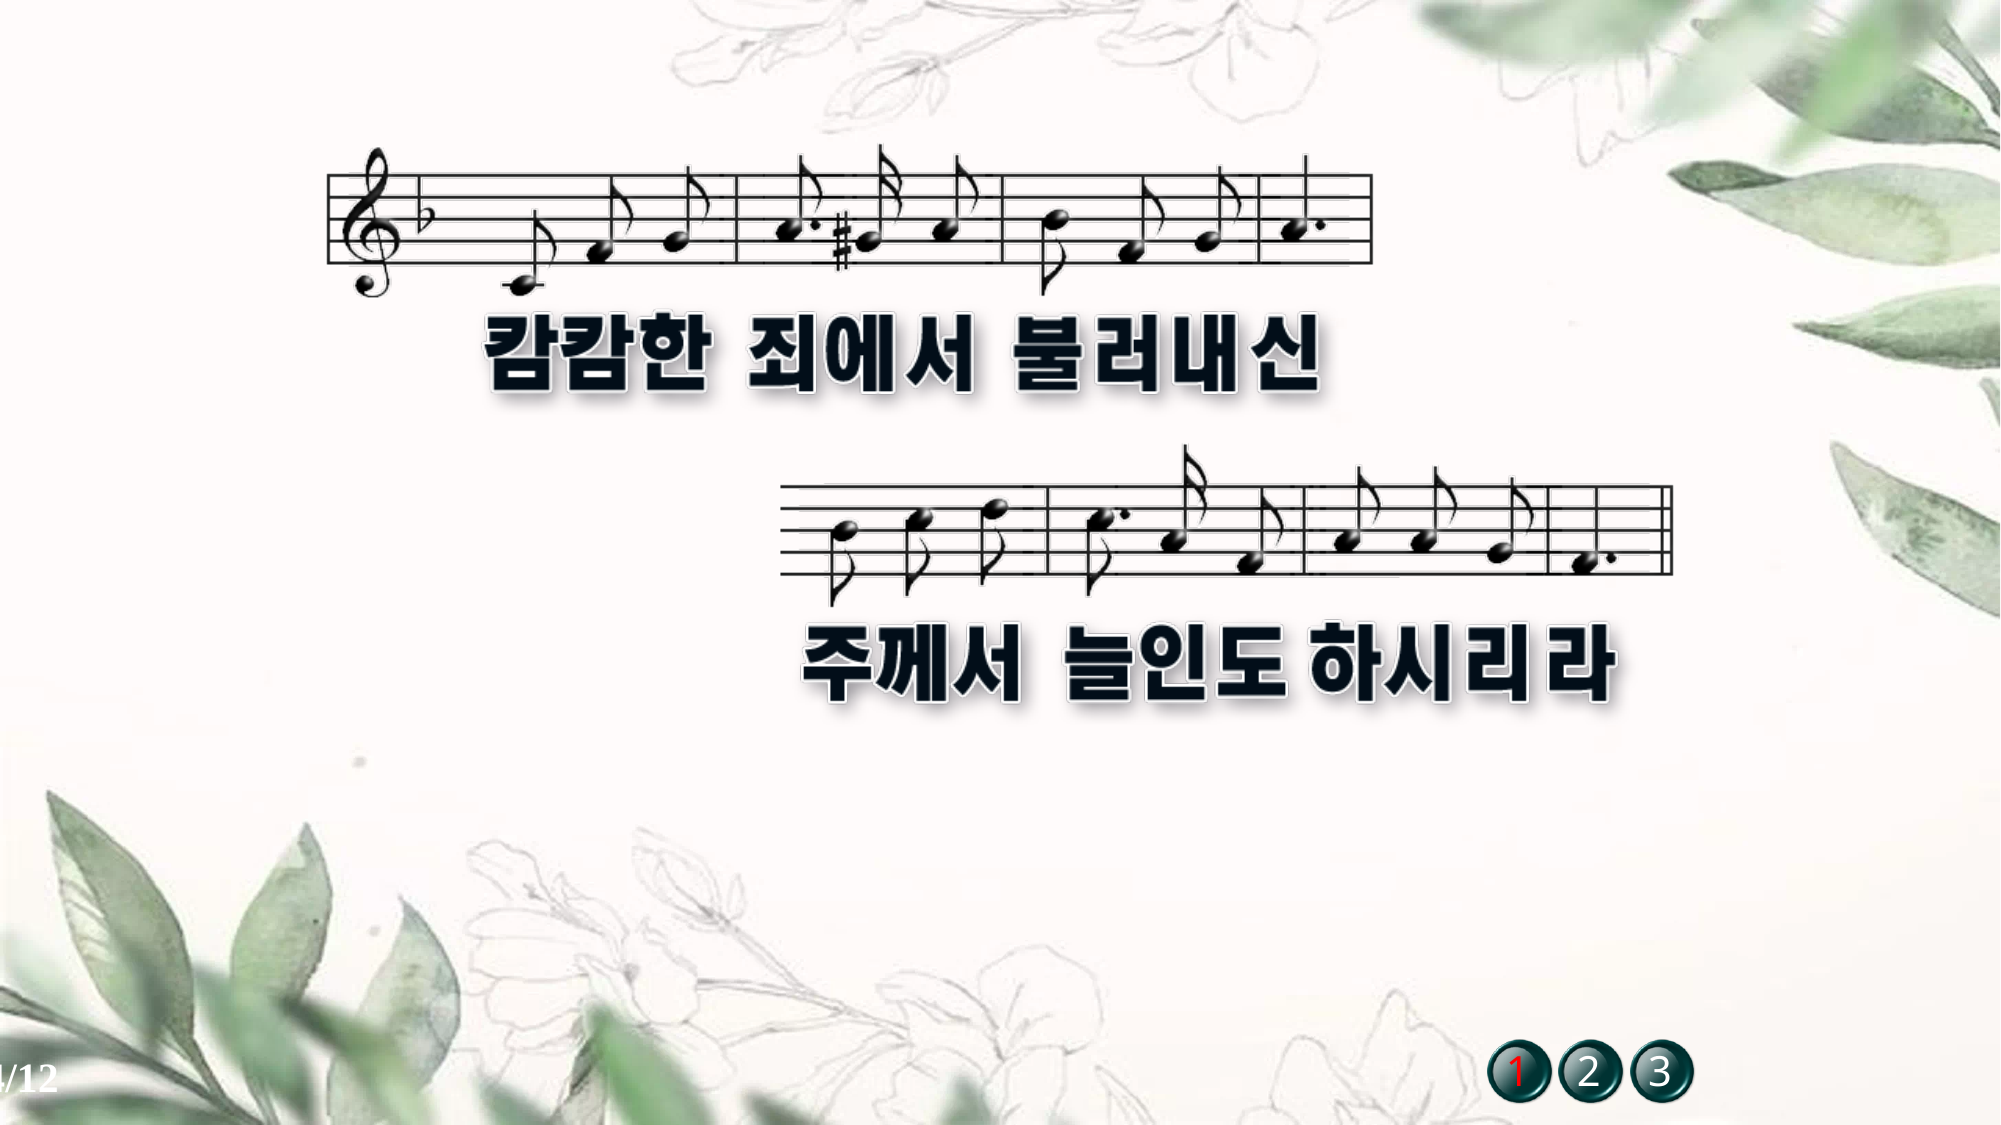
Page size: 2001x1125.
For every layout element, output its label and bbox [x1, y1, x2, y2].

text_box [1627, 1035, 1697, 1106]
text_box [1555, 1035, 1626, 1106]
picture [0, 0, 2001, 1125]
text_box [1484, 1035, 1555, 1106]
